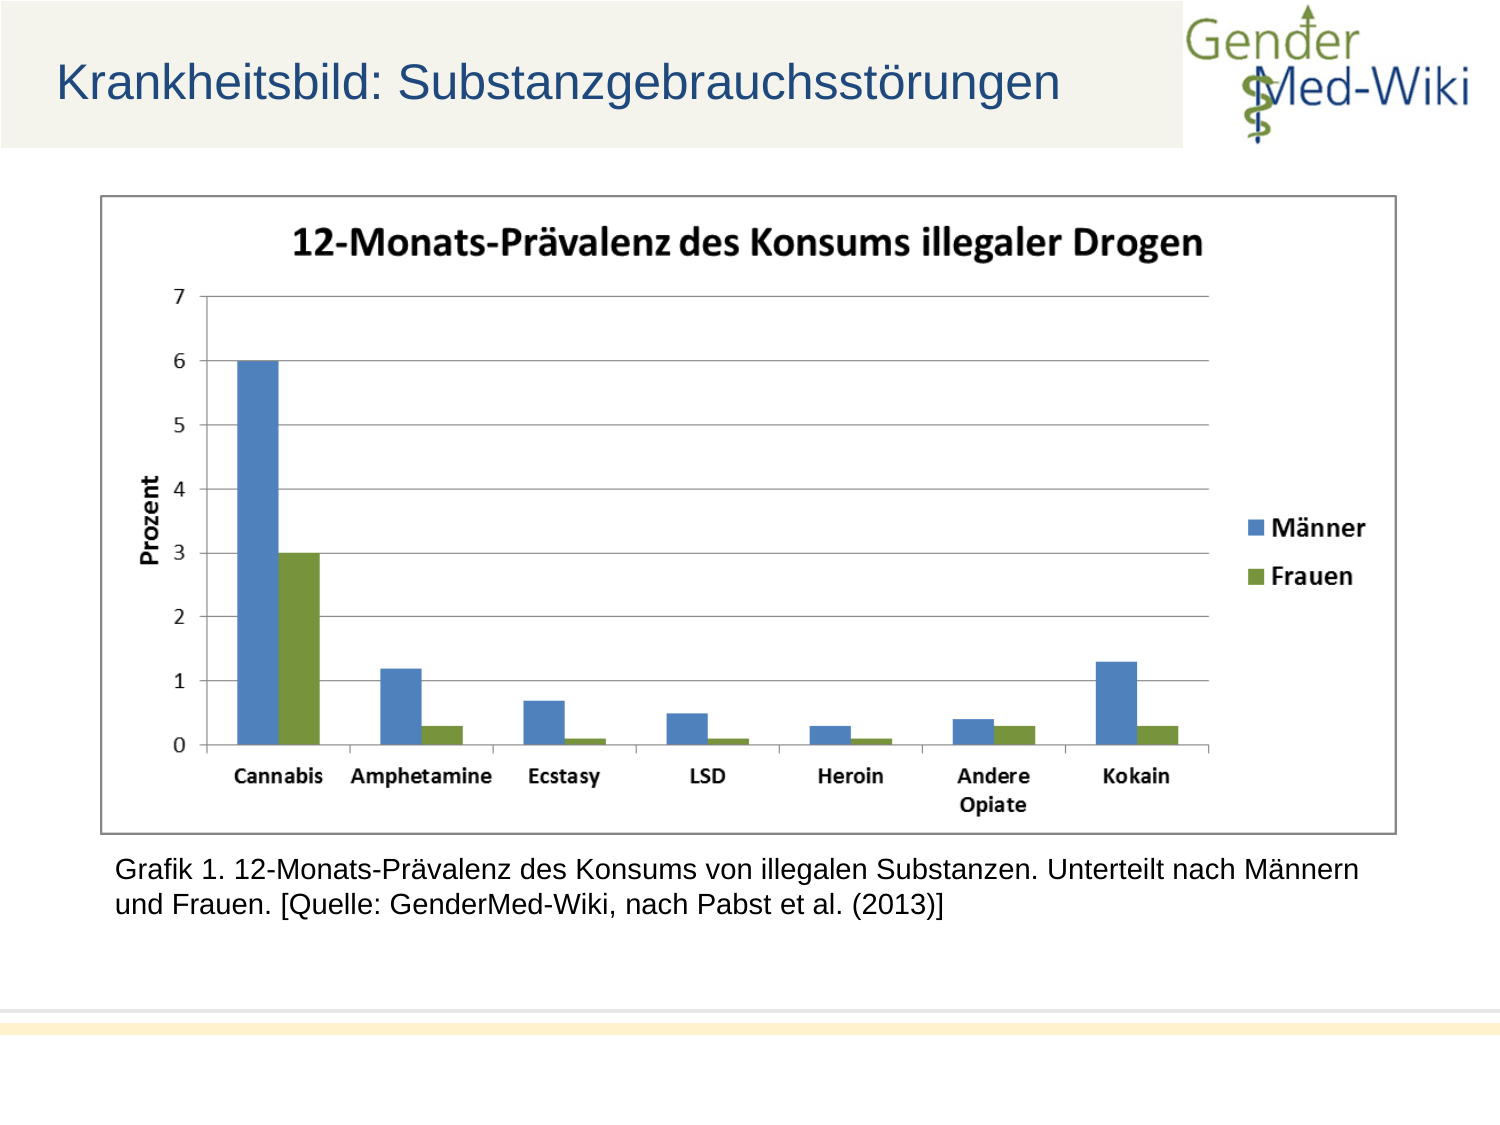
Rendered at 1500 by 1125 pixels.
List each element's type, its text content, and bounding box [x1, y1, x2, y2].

text_box Krankheitsbild: Substanzgebrauchsstörungen [41, 42, 1176, 118]
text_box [100, 195, 1397, 929]
picture [1183, 0, 1471, 149]
